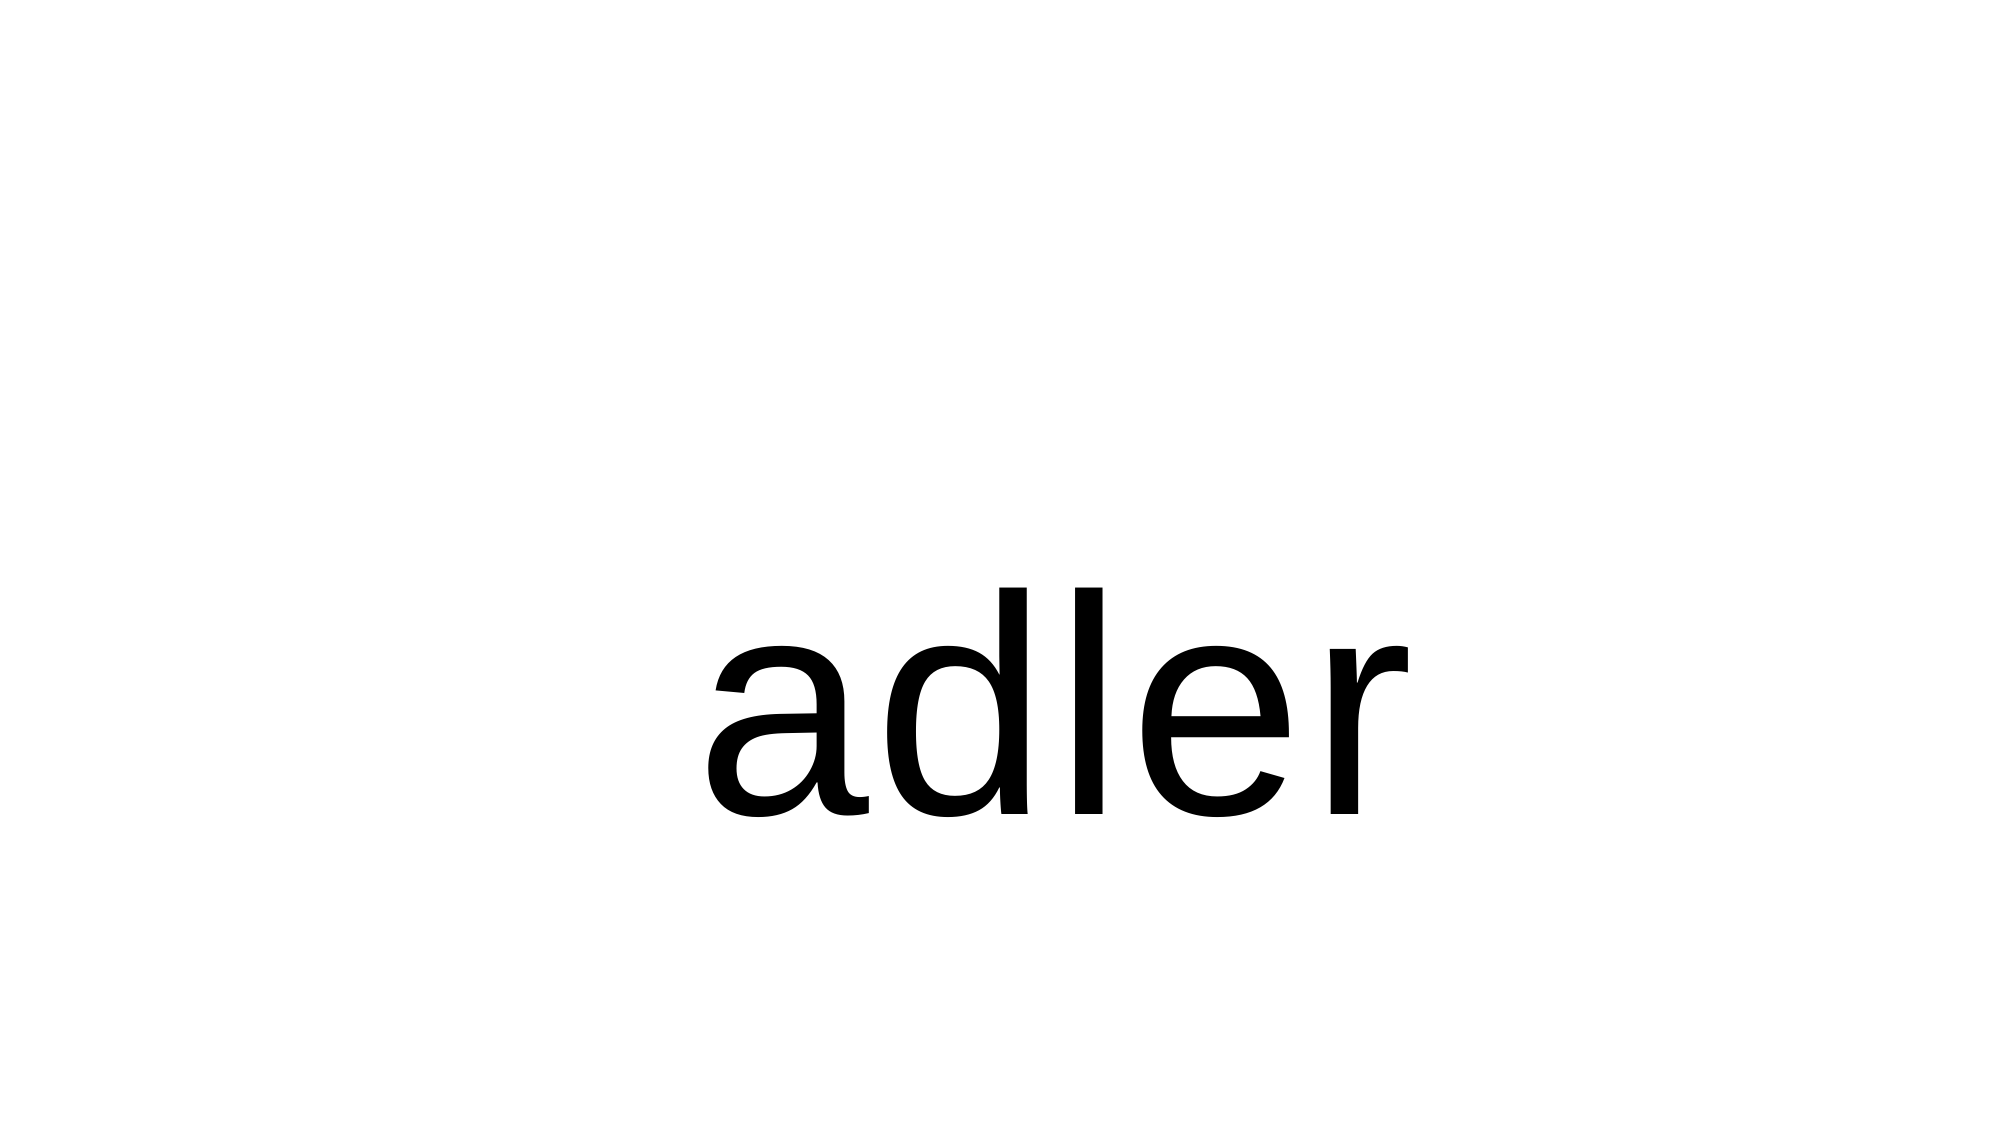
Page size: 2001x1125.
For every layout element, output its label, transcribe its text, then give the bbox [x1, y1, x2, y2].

title riesen radler [249, 285, 1750, 890]
